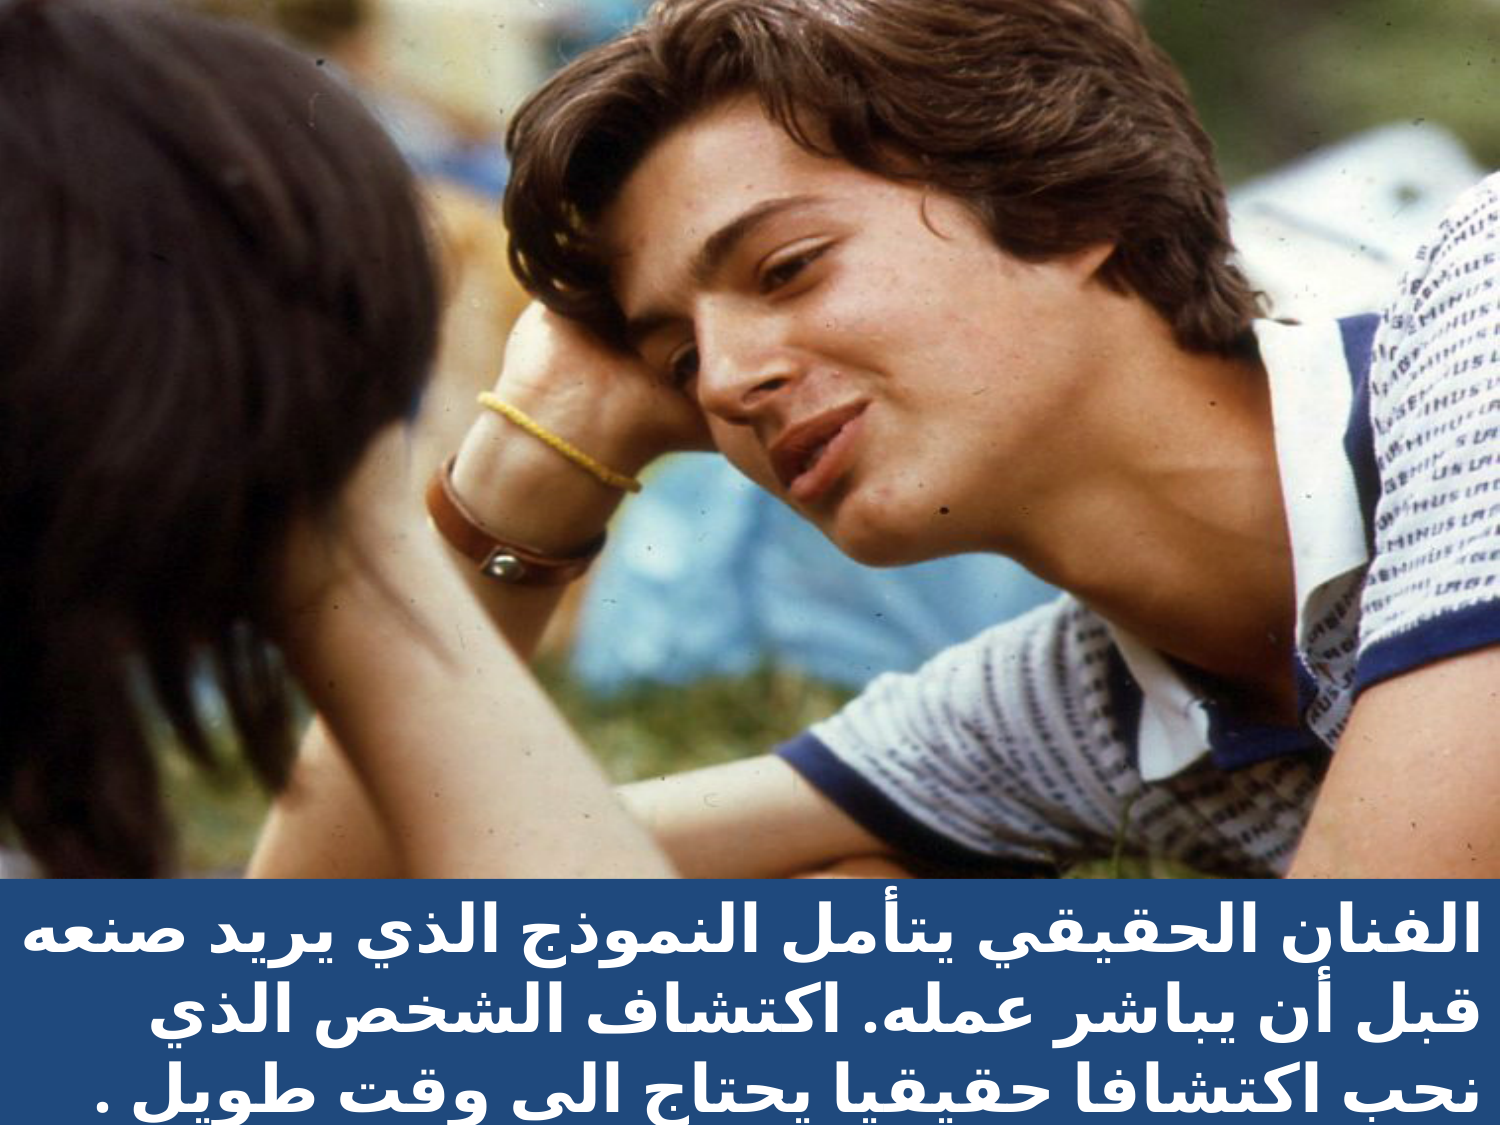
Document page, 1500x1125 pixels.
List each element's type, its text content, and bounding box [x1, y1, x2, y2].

picture [0, 0, 1500, 880]
text_box الفنان الحقيقي يتأمل النموذج الذي يريد صنعه قبل أن يباشر عمله. اكتشاف الشخص الذي نحب اكتشافا حقيقيا يحتاج الى وقت طويل . ماذا تعني علاقة جنسية خالية من الحوار العميق. [0, 886, 1500, 1125]
